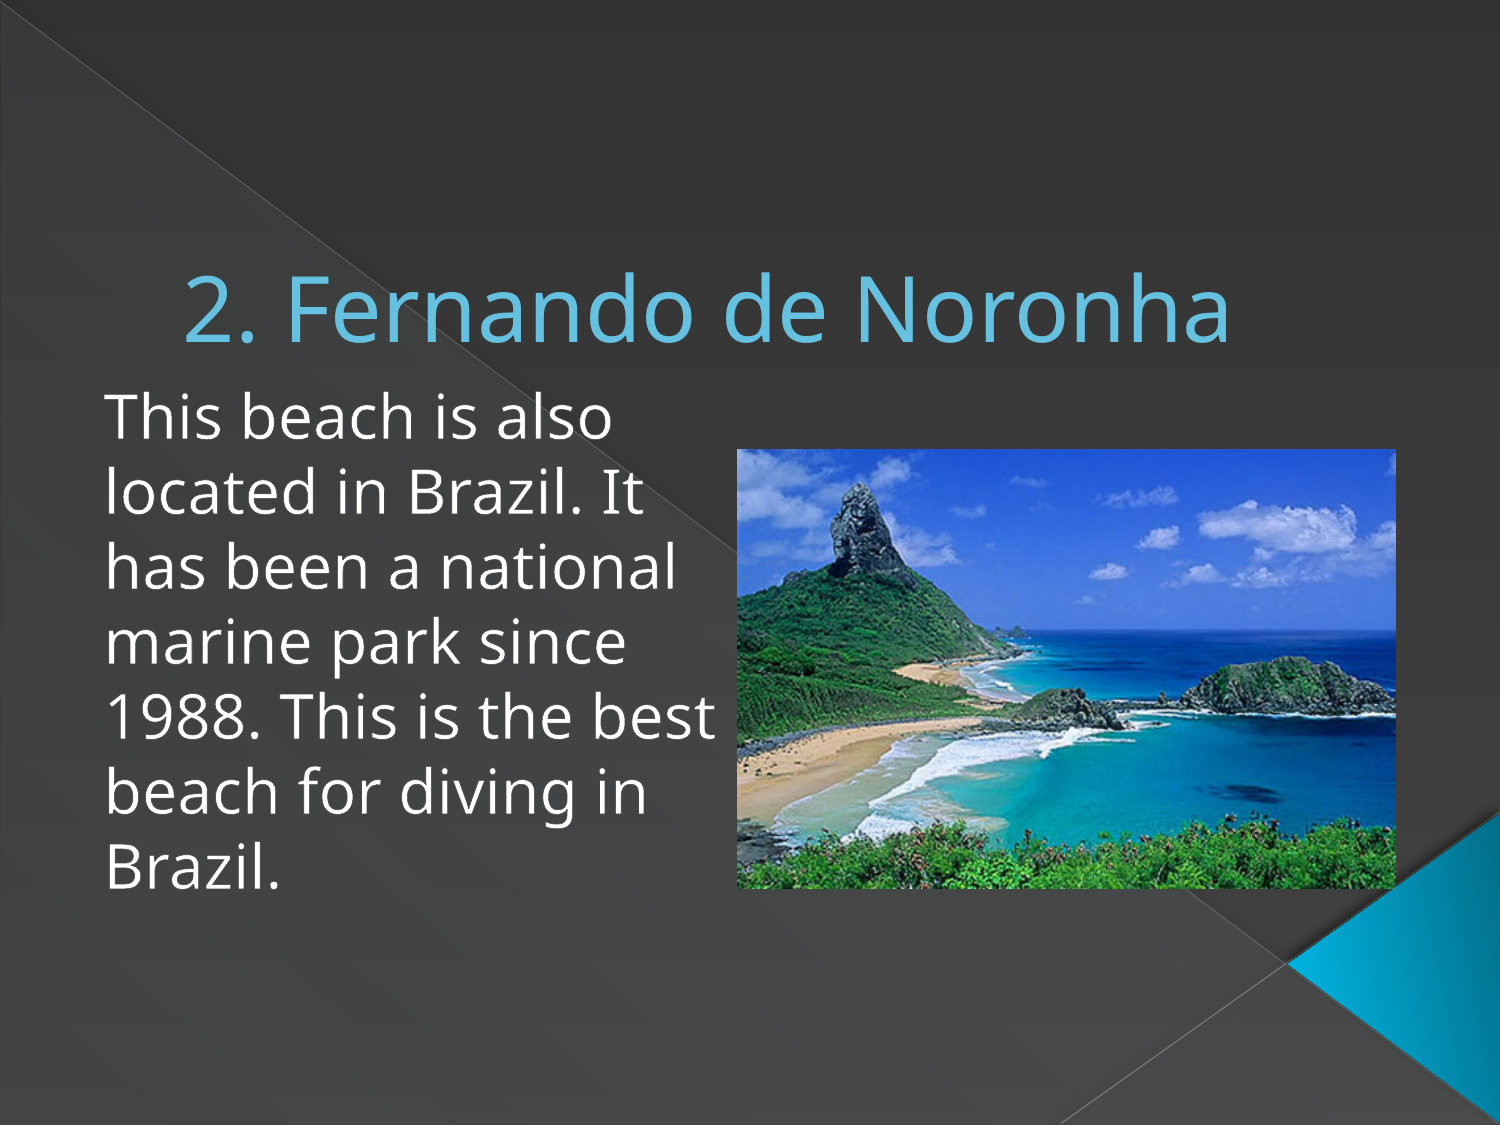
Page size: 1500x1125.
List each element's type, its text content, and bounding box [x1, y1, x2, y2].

picture [737, 449, 1396, 889]
subtitle This beach is also located in Brazil. It has been a national marine park since 1988. This is the best beach for diving in Brazil. [88, 369, 1412, 1063]
title 2. Fernando de Noronha [88, 127, 1412, 369]
